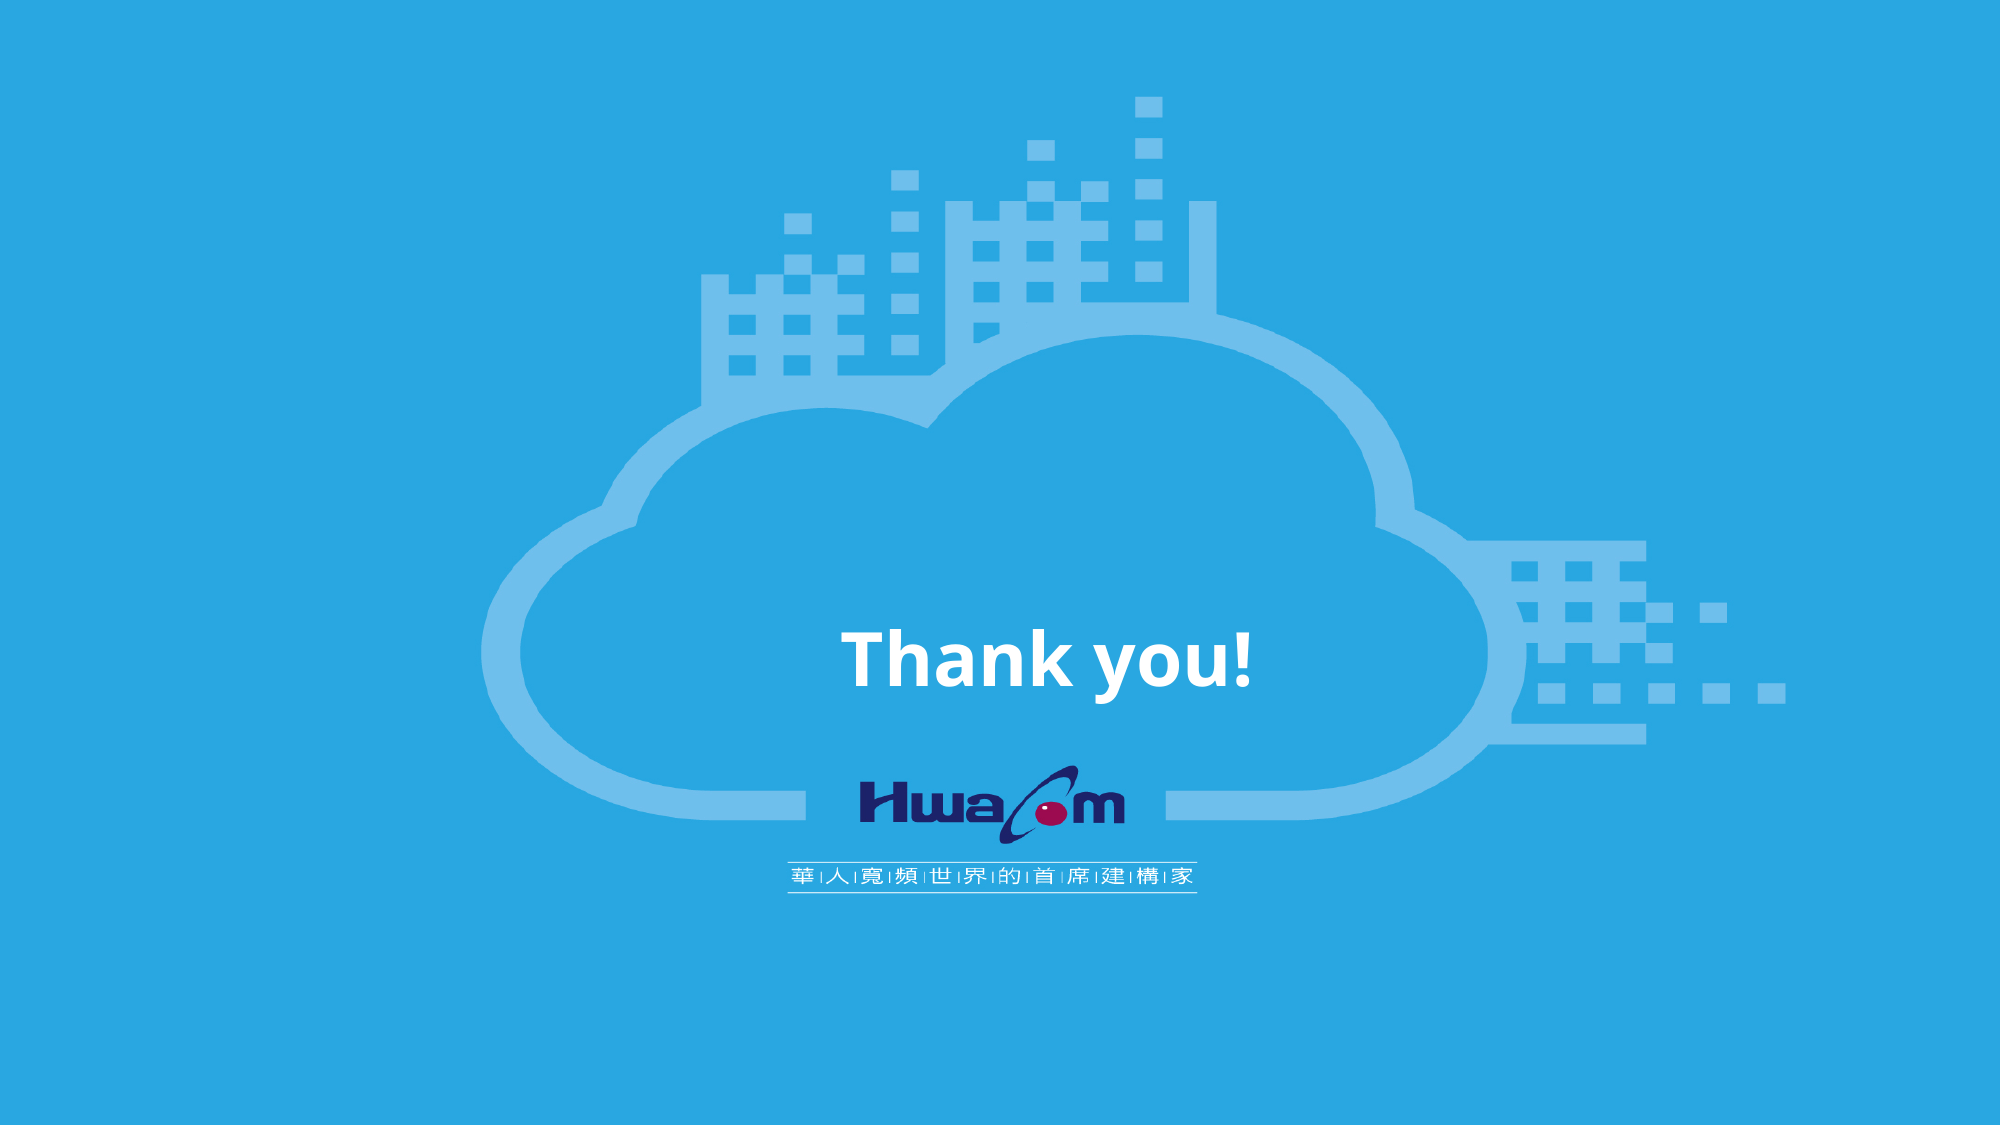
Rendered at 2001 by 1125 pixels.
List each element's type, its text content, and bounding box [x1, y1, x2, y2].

title Thank you! [669, 562, 1426, 750]
picture [0, 0, 2000, 1125]
